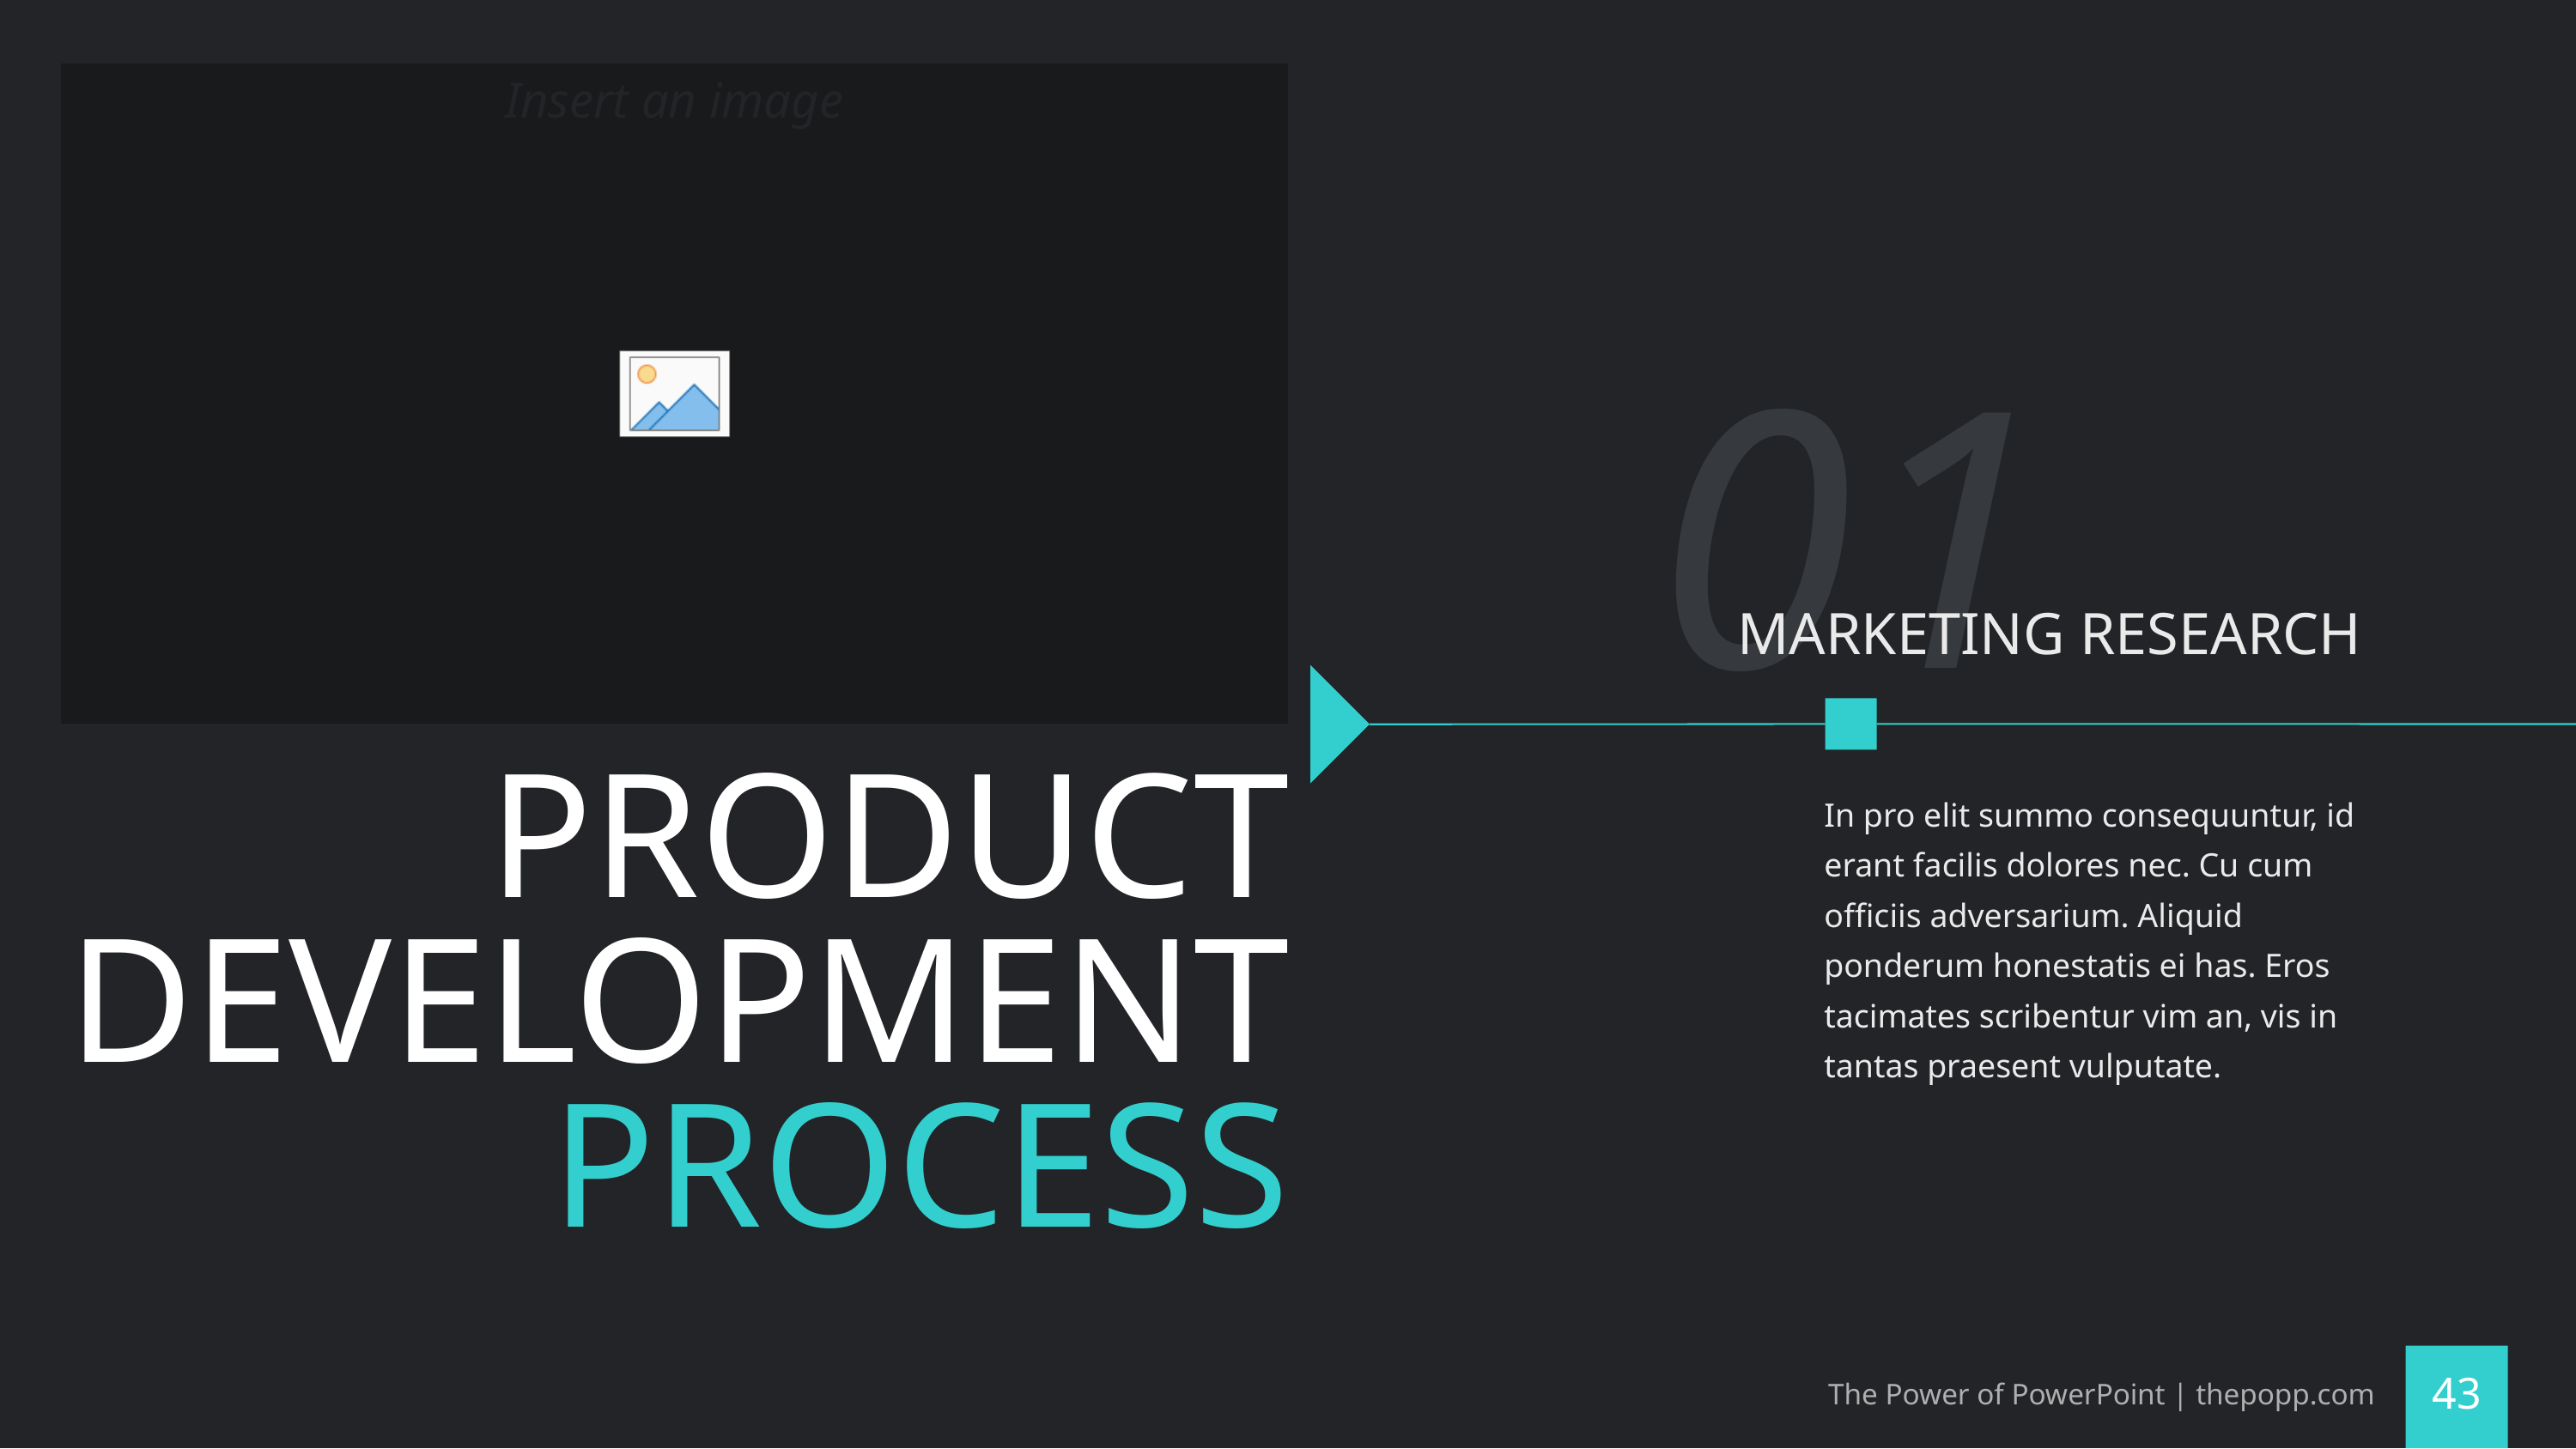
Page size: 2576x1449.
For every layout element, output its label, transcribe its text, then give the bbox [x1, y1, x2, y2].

picture [61, 63, 1288, 724]
list 01 [1643, 338, 2073, 712]
list In pro elit summo consequuntur, id erant facilis dolores nec. Cu cum officiis adversarium. Aliquid ponderum honestatis ei has. Eros tacimates scribentur vim an, vis in tantas praesent vulputate. [1811, 776, 2417, 1280]
title PRODUCT DEVELOPMENT PROCESS [14, 759, 1303, 1319]
footer The Power of PowerPoint | thepopp.com [1519, 1356, 2389, 1434]
list MARKETING RESEARCH [1724, 564, 2432, 673]
slide_number 43 [2404, 1356, 2509, 1434]
